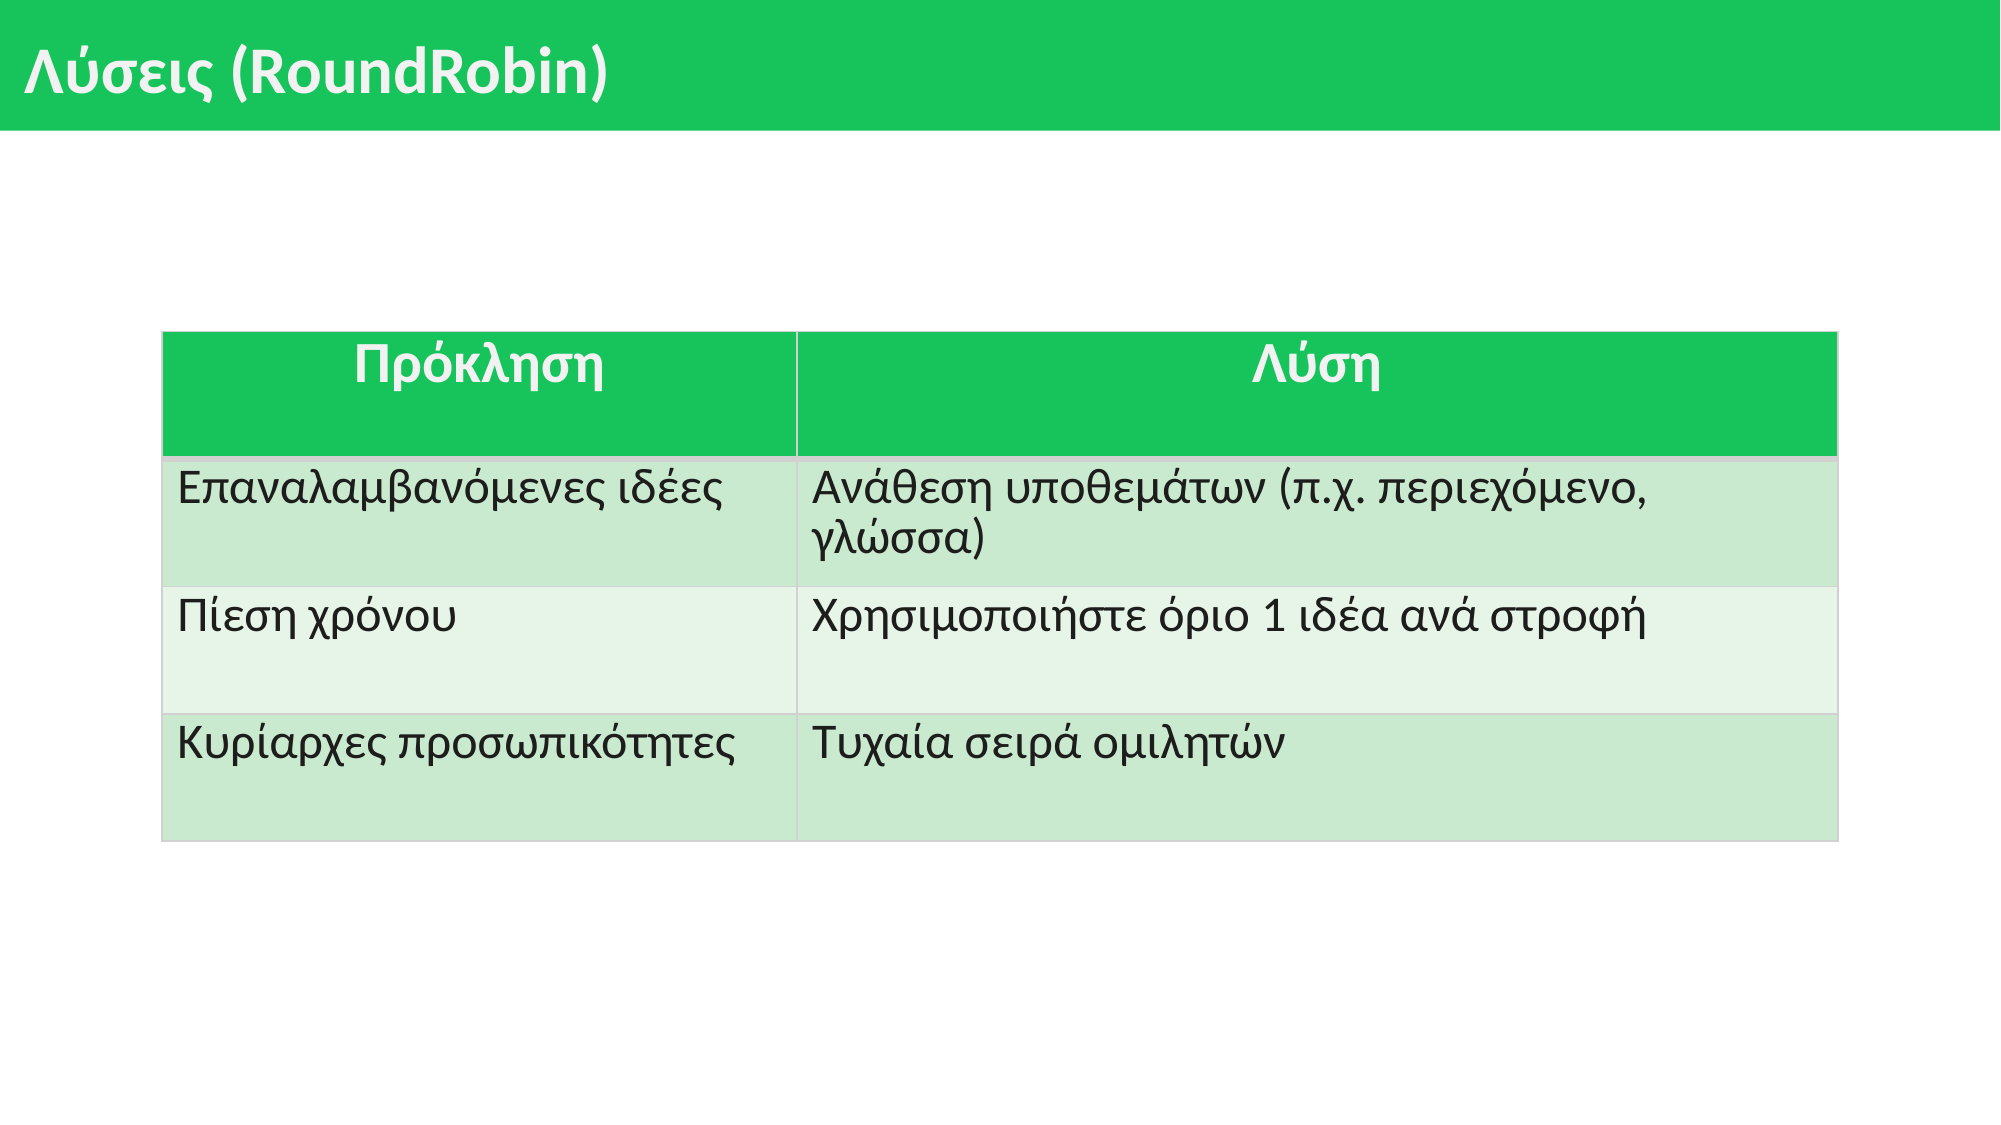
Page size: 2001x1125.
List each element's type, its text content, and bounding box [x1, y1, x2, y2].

table_cell Ανάθεση υποθεμάτων (π.χ. περιεχόμενο, γλώσσα) [798, 462, 1837, 586]
table_cell Επαναλαμβανόμενες ιδέες [163, 462, 796, 586]
table_header Λύση [798, 332, 1837, 456]
table_cell Κυρίαρχες προσωπικότητες [163, 715, 796, 840]
table_header Πρόκληση [163, 332, 796, 456]
table_cell Τυχαία σειρά ομιλητών [798, 715, 1837, 840]
table_cell Πίεση χρόνου [163, 587, 796, 713]
table_cell Χρησιμοποιήστε όριο 1 ιδέα ανά στροφή [798, 587, 1837, 713]
title Λύσεις (RoundRobin) [16, 13, 1976, 131]
